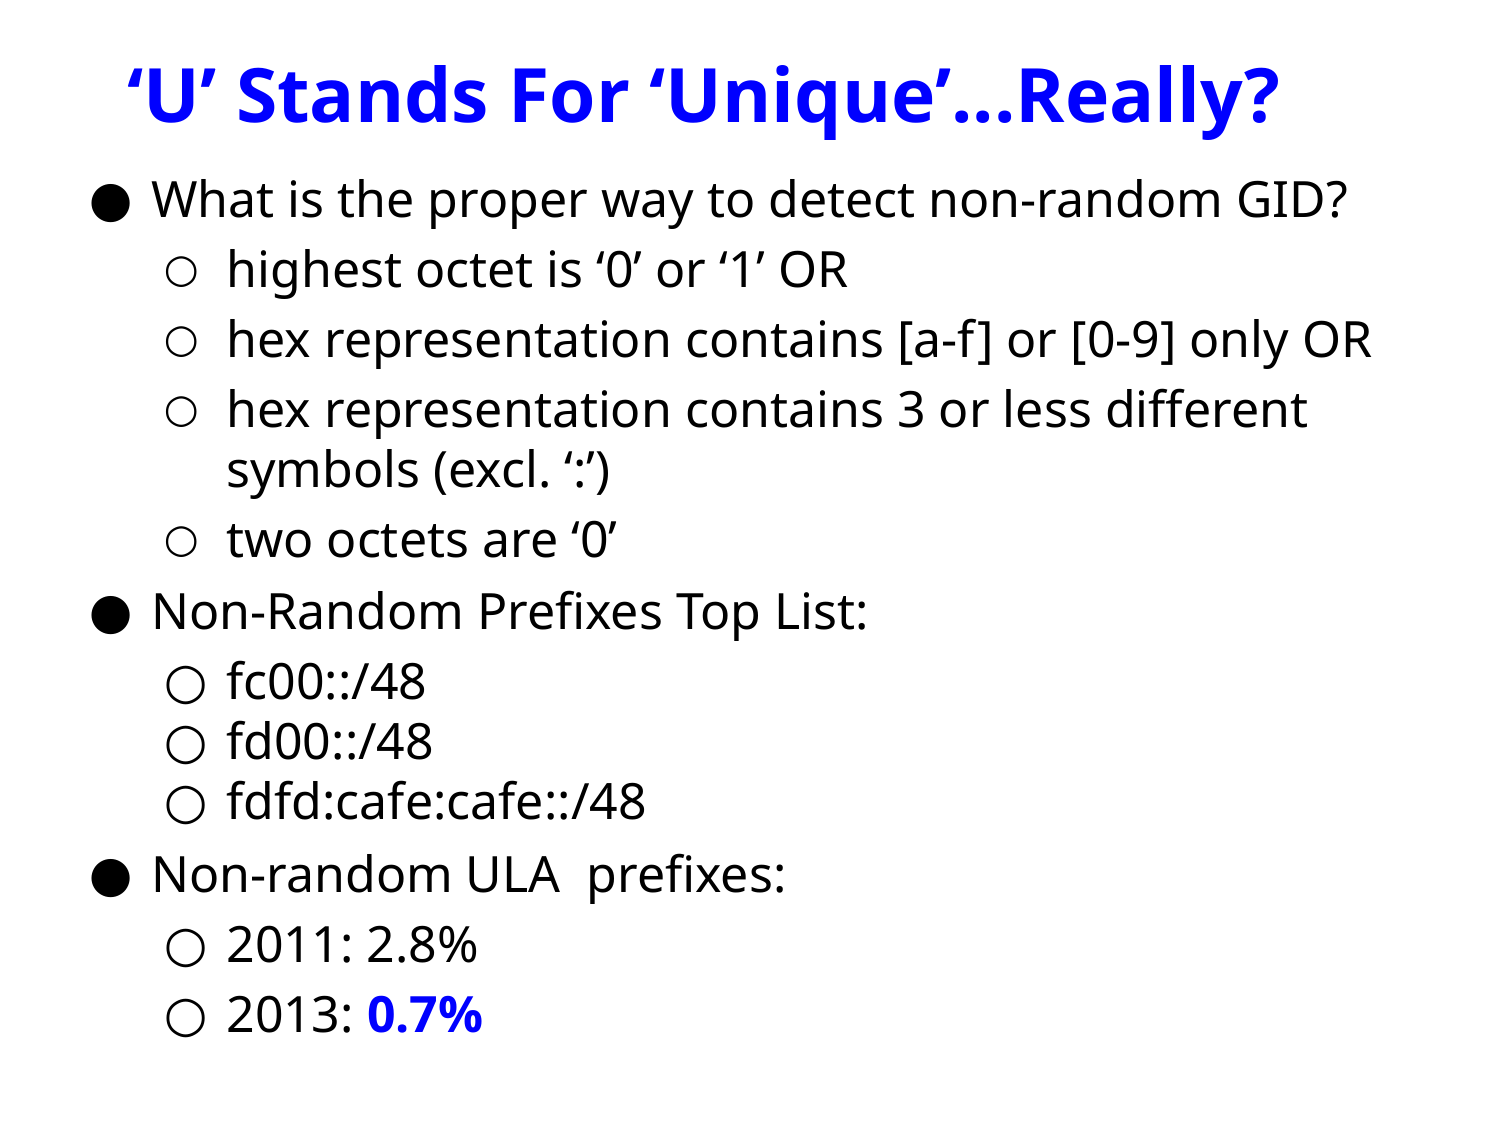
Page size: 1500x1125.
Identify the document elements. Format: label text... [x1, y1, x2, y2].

list What is the proper way to detect non-random GID? highest octet is ‘0’ or ‘1’ OR hex representation contains [a-f] or [0-9] only OR hex representation contains 3 or less different symbols (excl. ‘:’) two octets are ‘0’ Non-Random Prefixes Top List: fc00::/48 fd00::/48 fdfd:cafe:cafe::/48 Non-random ULA prefixes: 2011: 2.8% 2013: 0.7% [61, 152, 1412, 1036]
title ‘U’ Stands For ‘Unique’...Really? [75, 45, 1425, 153]
